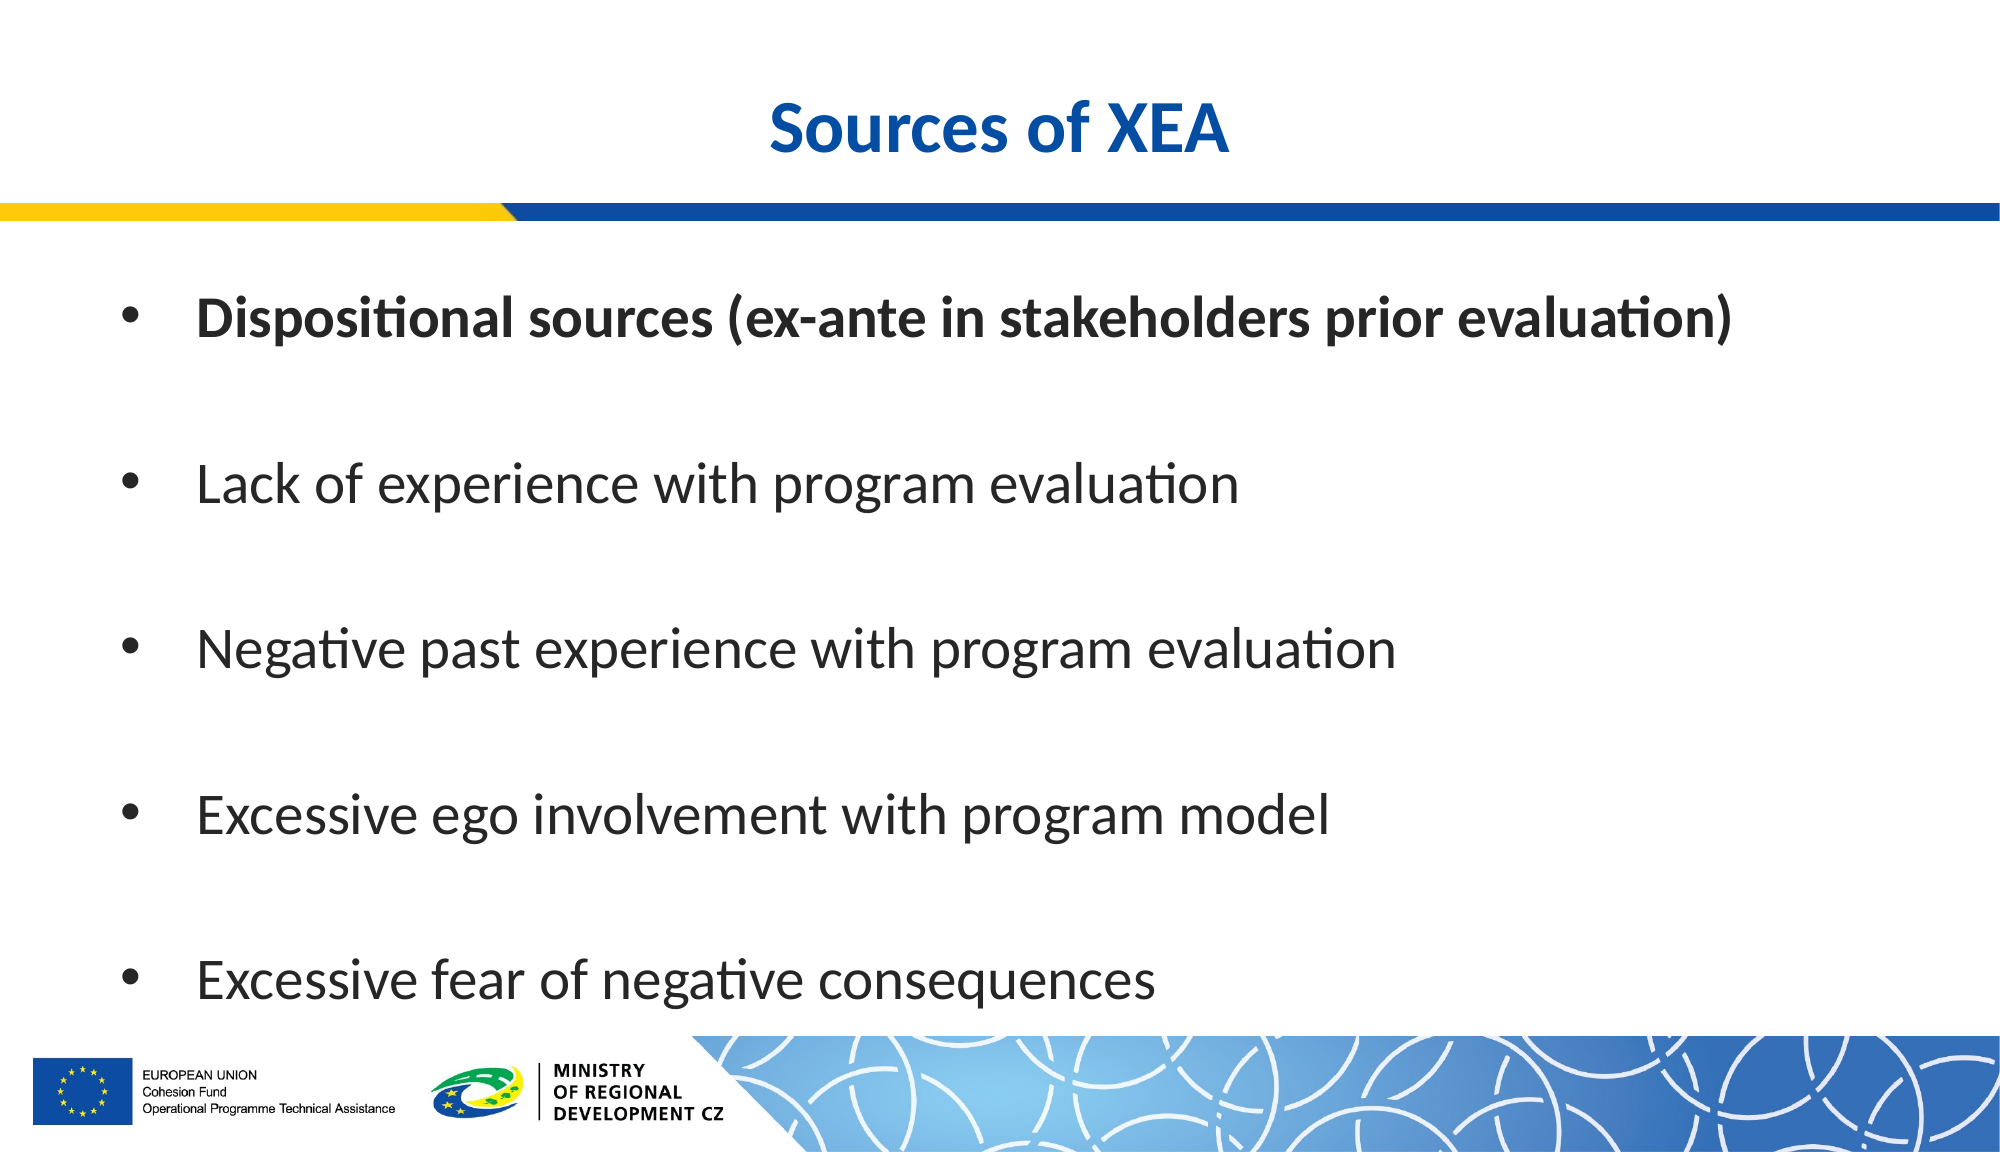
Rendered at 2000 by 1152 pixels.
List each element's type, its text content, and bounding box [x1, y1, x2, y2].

list Dispositional sources (ex-ante in stakeholders prior evaluation) Lack of experience with program evaluation Negative past experience with program evaluation Excessive ego involvement with program model Excessive fear of negative consequences [99, 268, 1900, 1029]
picture [0, 1036, 2000, 1152]
title Sources of XEA [99, 46, 1900, 198]
picture [0, 203, 2000, 221]
